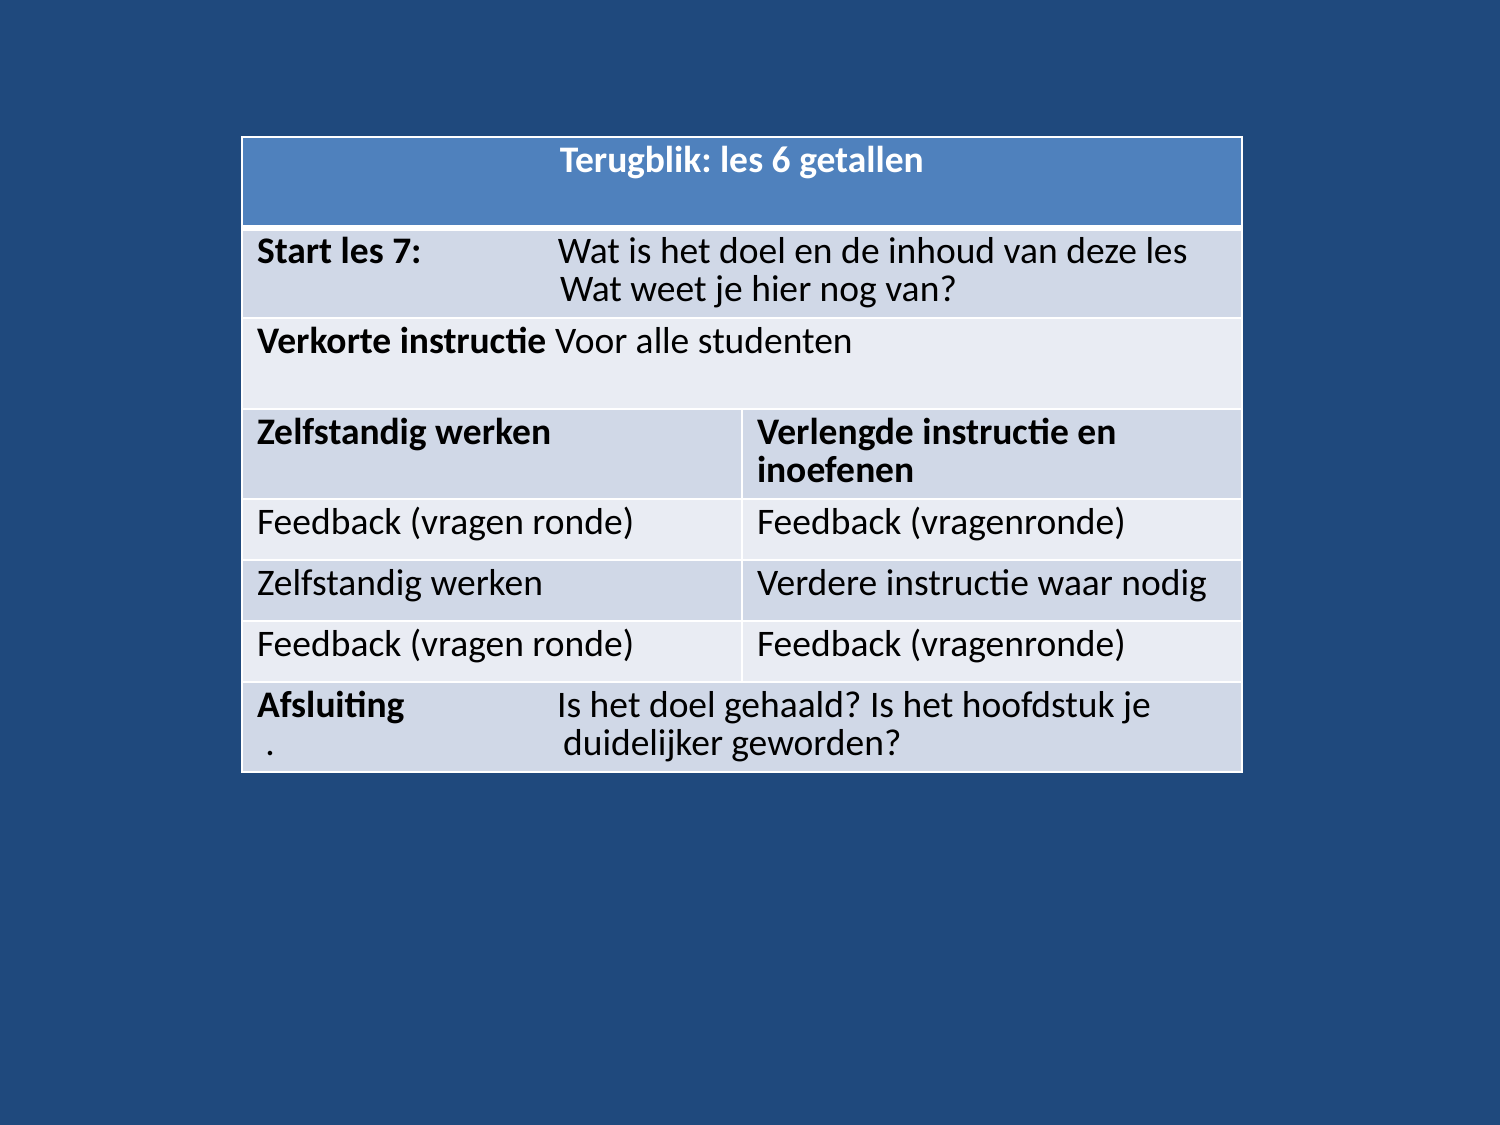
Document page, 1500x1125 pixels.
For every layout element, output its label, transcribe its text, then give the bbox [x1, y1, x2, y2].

table_cell Zelfstandig werken [243, 410, 741, 498]
table_cell Verlengde instructie en inoefenen [743, 410, 1241, 498]
table_cell Afsluiting Is het doel gehaald? Is het hoofdstuk je . duidelijker geworden? [243, 683, 1241, 771]
table_cell Feedback (vragen ronde) [243, 622, 741, 681]
table_cell Feedback (vragenronde) [743, 500, 1241, 559]
table_cell Verkorte instructie Voor alle studenten [243, 319, 1241, 408]
table_cell Start les 7: Wat is het doel en de inhoud van deze les Wat weet je hier nog van? [243, 231, 1241, 317]
table_header Terugblik: les 6 getallen [243, 138, 1241, 225]
table_cell Zelfstandig werken [243, 561, 741, 620]
table_cell Feedback (vragen ronde) [243, 500, 741, 559]
table_cell Feedback (vragenronde) [743, 622, 1241, 681]
table_cell Verdere instructie waar nodig [743, 561, 1241, 620]
